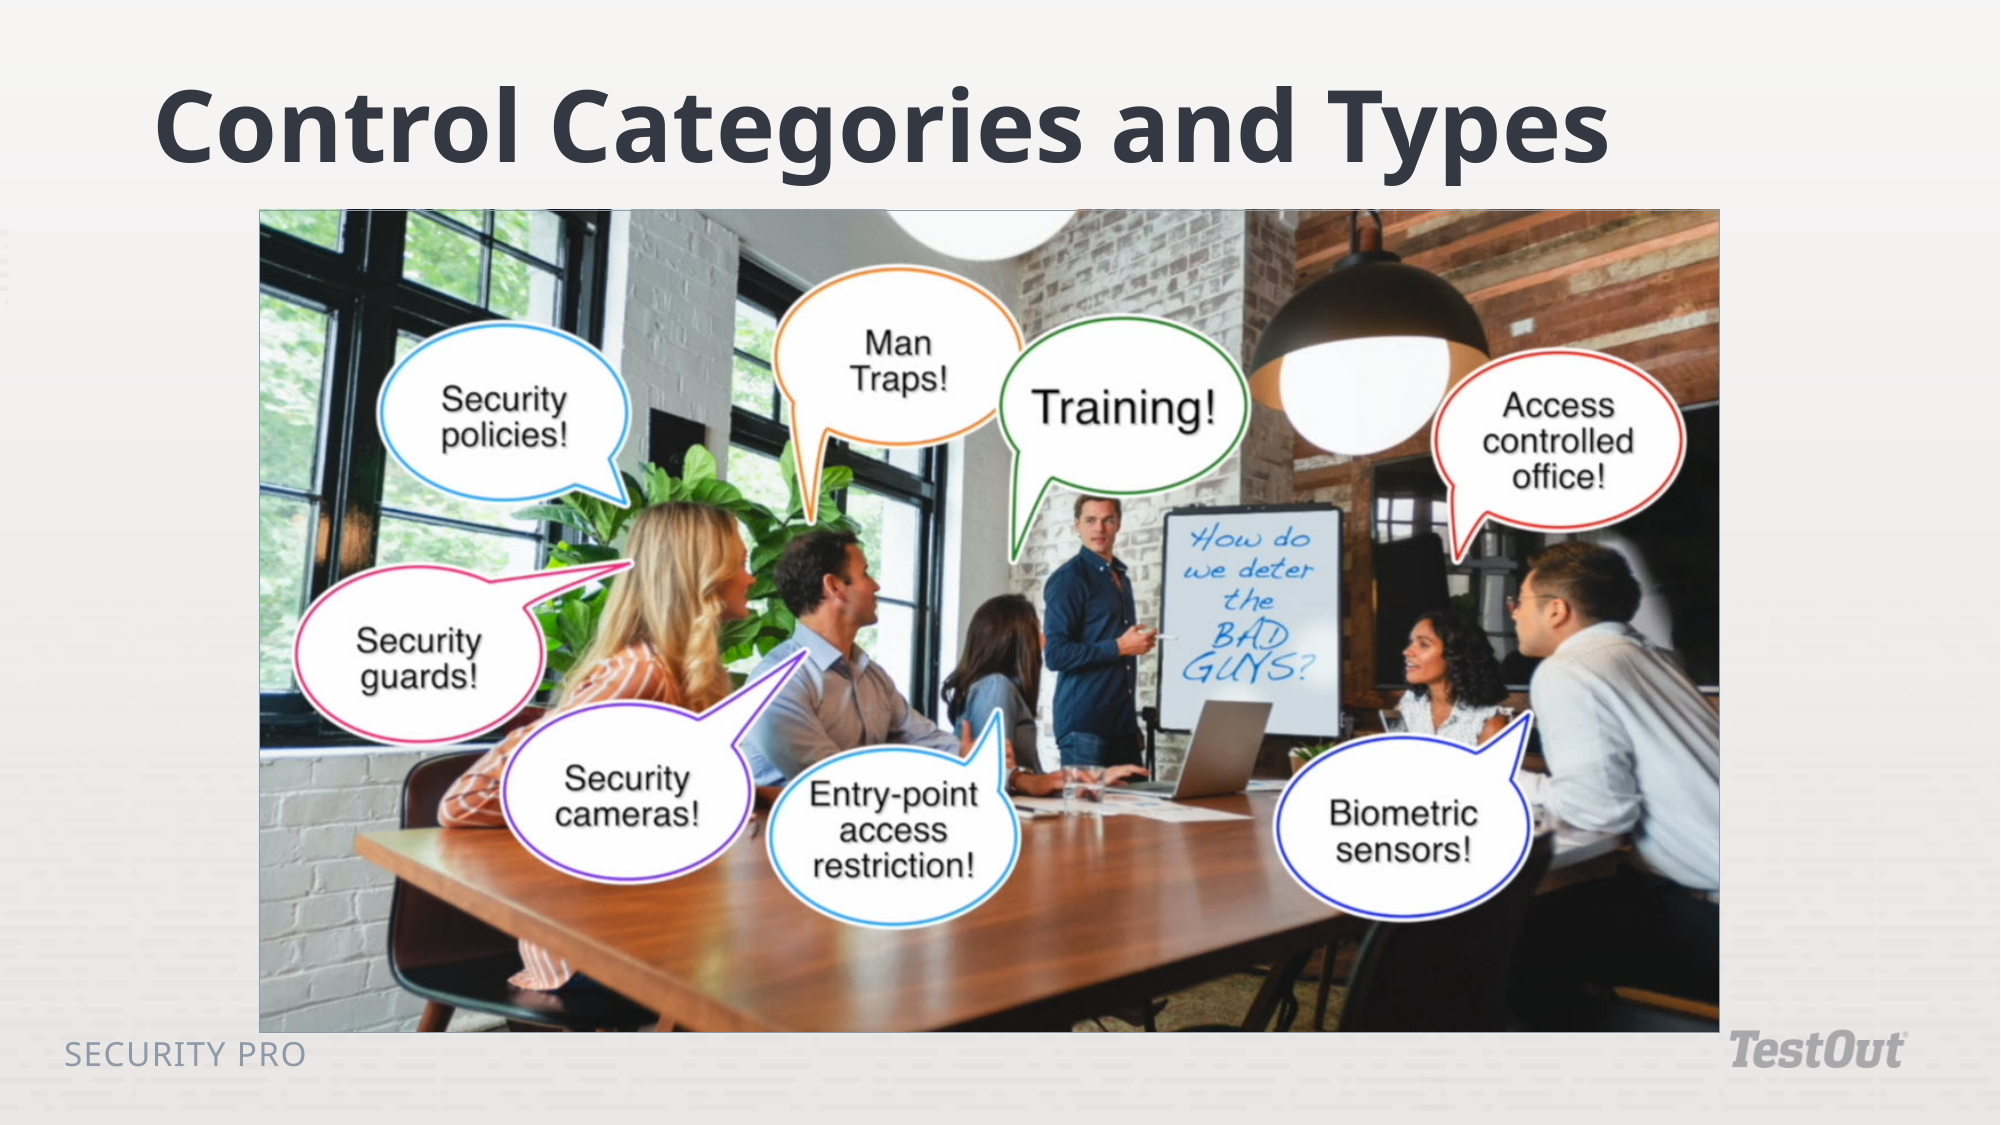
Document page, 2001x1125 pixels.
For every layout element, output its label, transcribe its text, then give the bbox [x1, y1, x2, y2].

picture [0, 0, 2001, 1125]
list Security Pro [64, 1032, 666, 1079]
title Control Categories and Types [137, 49, 1863, 210]
